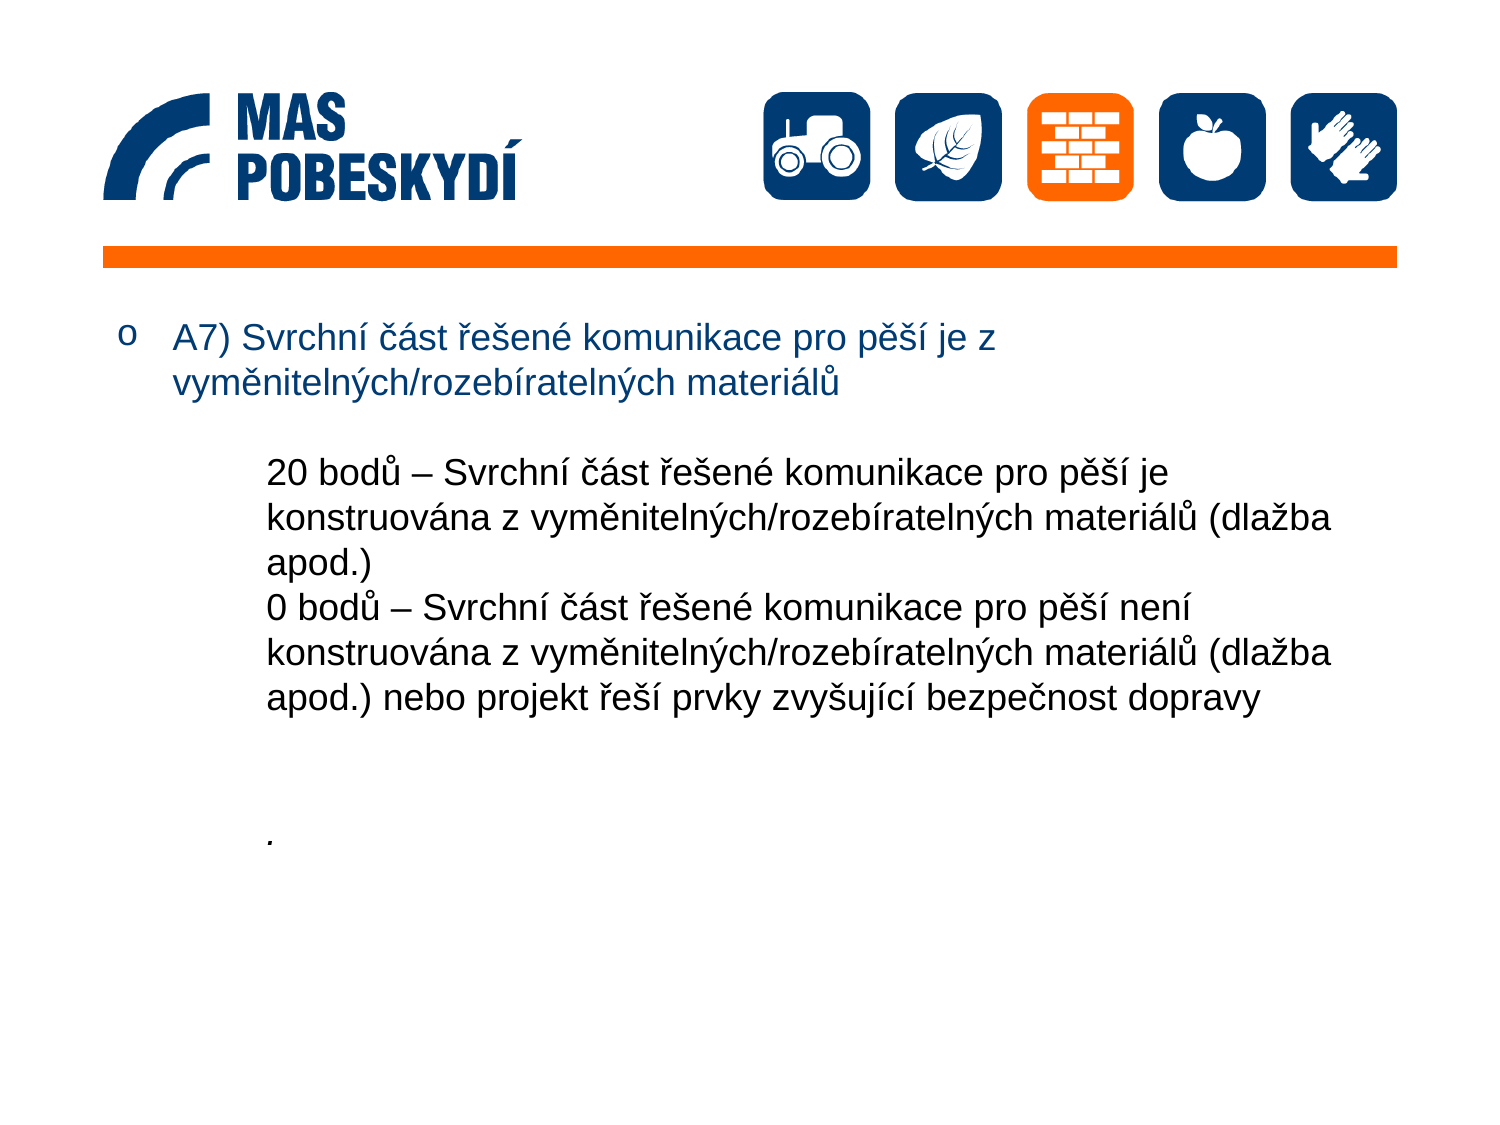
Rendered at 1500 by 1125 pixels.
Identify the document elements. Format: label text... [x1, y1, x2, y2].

picture [103, 92, 1397, 268]
subtitle A7) Svrchní část řešené komunikace pro pěší je z vyměnitelných/rozebíratelných materiálů 20 bodů – Svrchní část řešené komunikace pro pěší je konstruována z vyměnitelných/rozebíratelných materiálů (dlažba apod.) 0 bodů – Svrchní část řešené komunikace pro pěší není konstruována z vyměnitelných/rozebíratelných materiálů (dlažba apod.) nebo projekt řeší prvky zvyšující bezpečnost dopravy . [101, 305, 1396, 1021]
